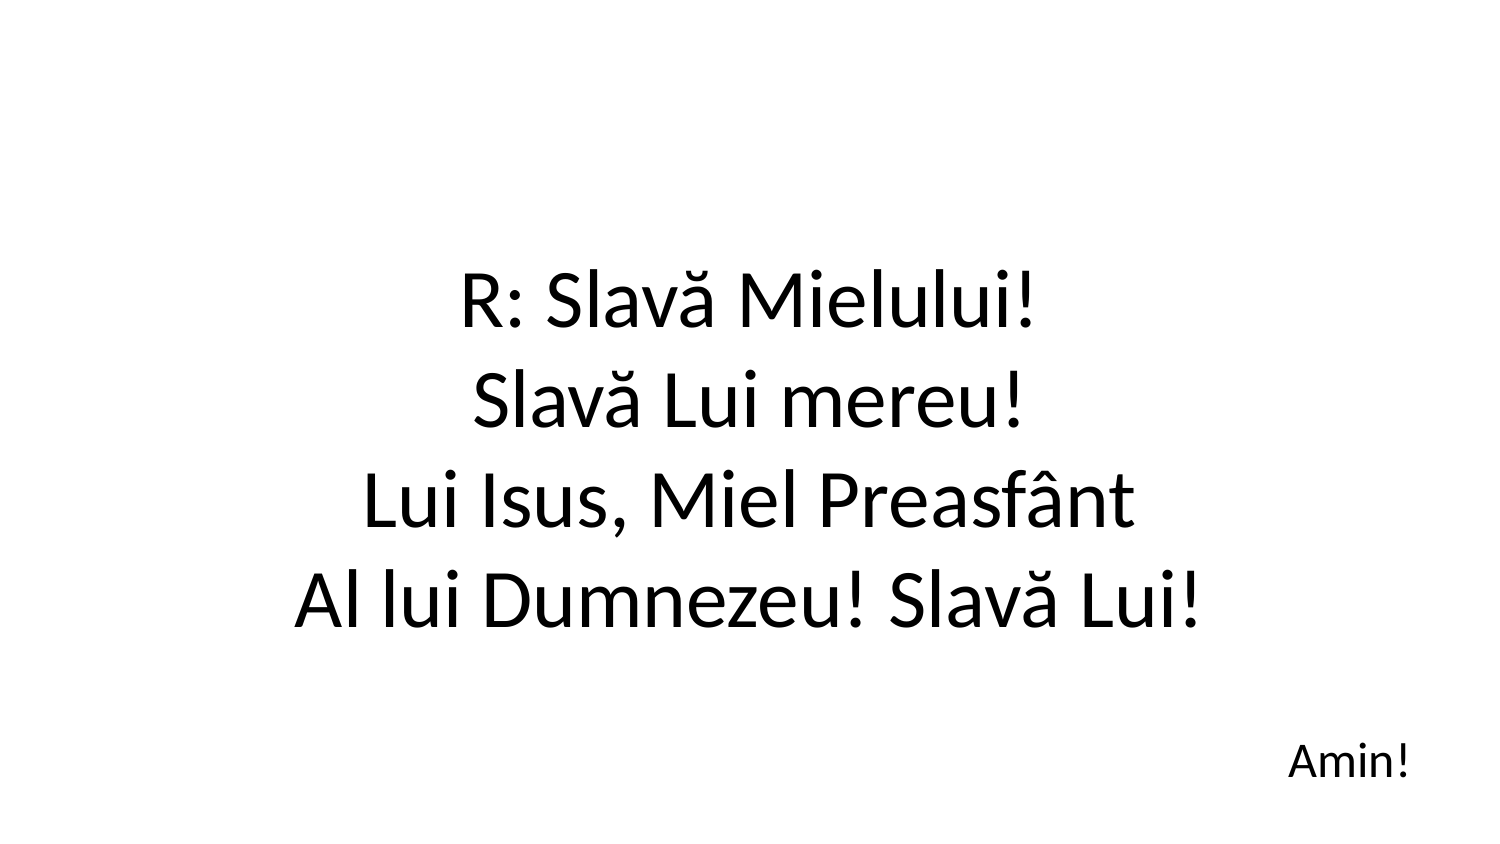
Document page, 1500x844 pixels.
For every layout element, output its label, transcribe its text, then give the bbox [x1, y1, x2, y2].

text_box Amin! [1273, 674, 1427, 795]
text_box R: Slavă Mielului! Slavă Lui mereu! Lui Isus, Miel Preasfânt Al lui Dumnezeu! Slavă Lui! [280, 192, 1220, 652]
